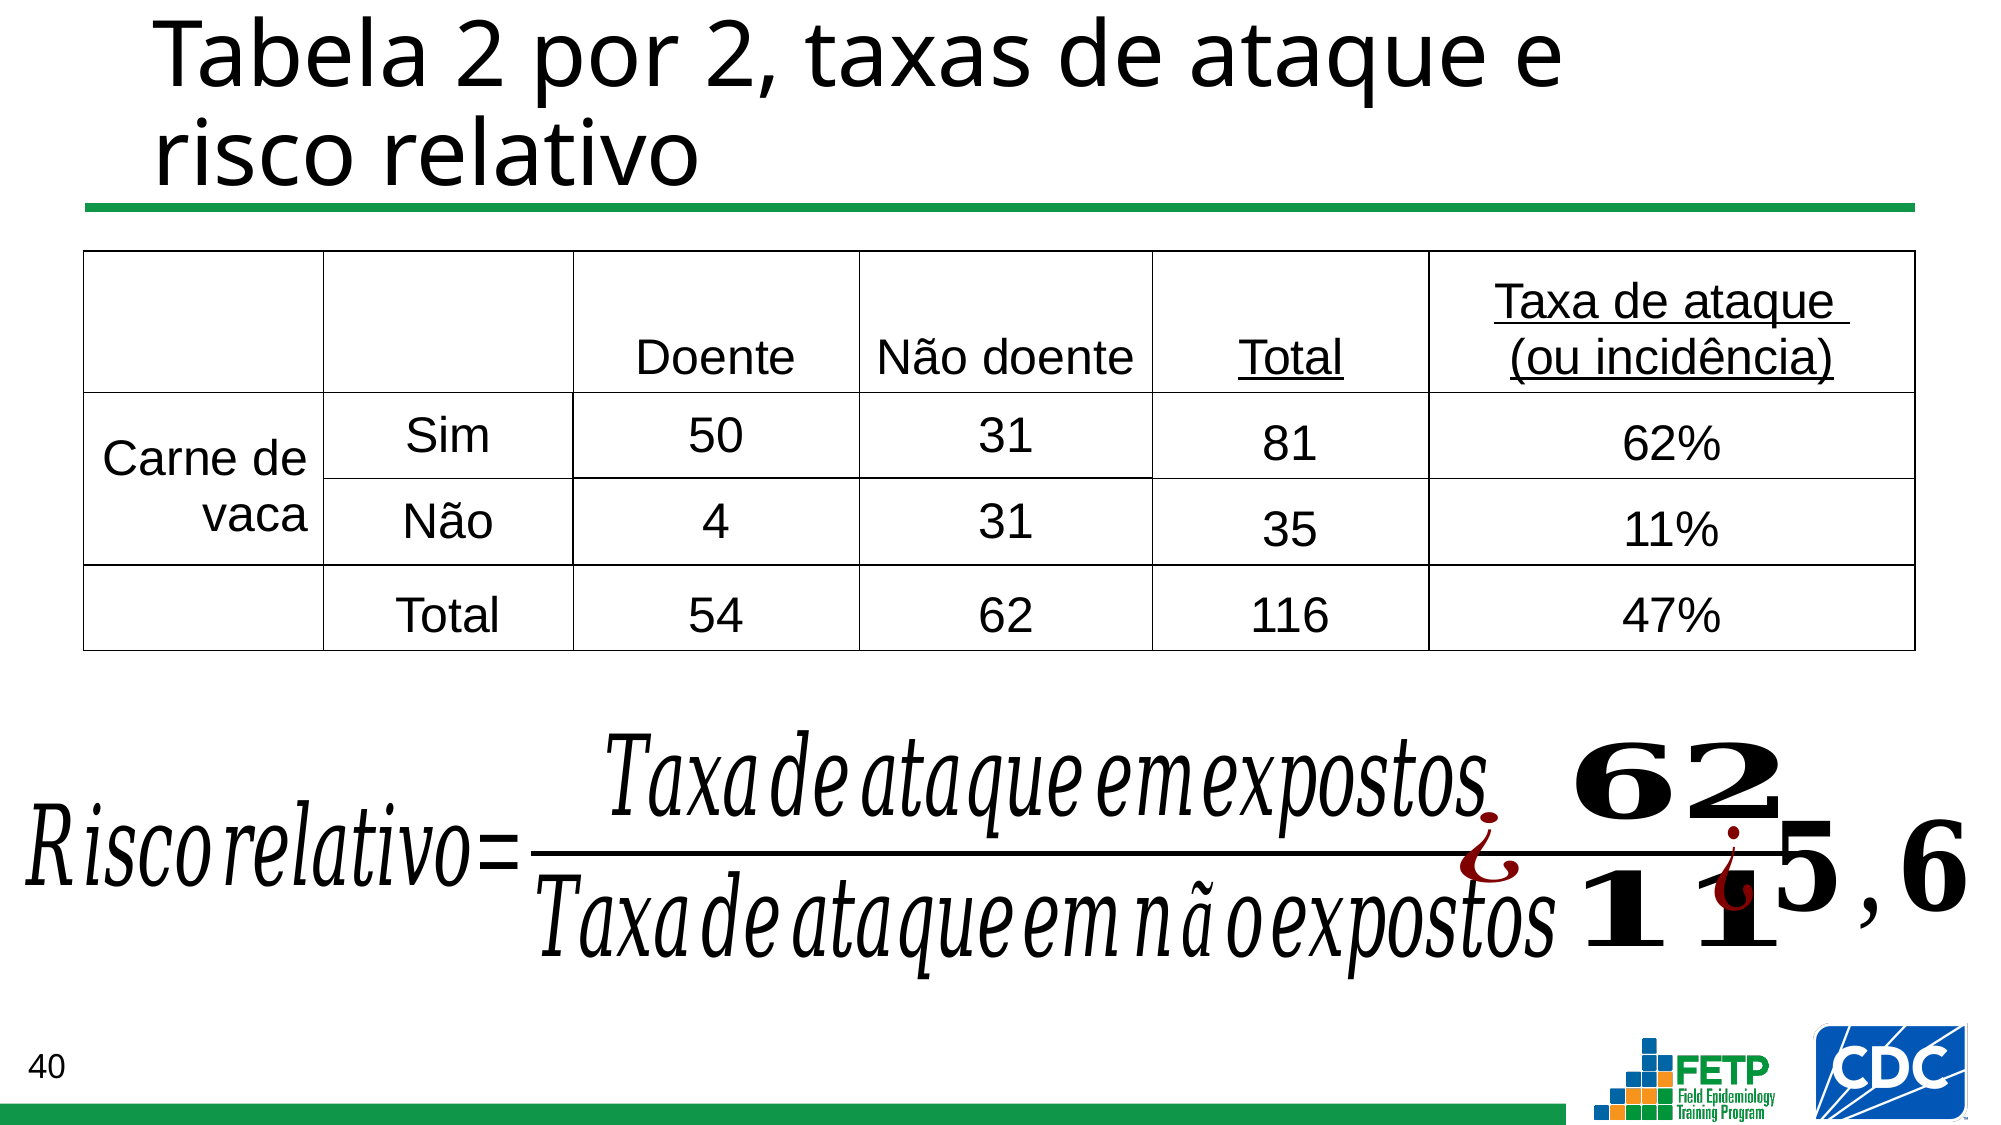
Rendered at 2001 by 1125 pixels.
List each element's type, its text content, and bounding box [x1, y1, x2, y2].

table_cell Não [324, 479, 572, 564]
table_cell Carne de vaca [84, 393, 323, 564]
picture [1594, 1038, 1775, 1122]
table_cell Total [324, 566, 573, 650]
table_cell 116 [1153, 566, 1428, 650]
table_cell 31 [860, 479, 1152, 564]
table_header Taxa de ataque (ou incidência) [1430, 252, 1914, 392]
table_cell 50 [574, 393, 859, 477]
table_cell Sim [324, 393, 572, 478]
table_cell 31 [860, 393, 1152, 477]
table_cell 4 [574, 479, 859, 564]
table_header Total [1153, 252, 1428, 392]
table_cell 62% [1430, 393, 1914, 478]
table_cell [84, 566, 323, 650]
table_header [324, 252, 573, 392]
table_cell 81 [1153, 393, 1428, 478]
table_cell 35 [1153, 479, 1428, 564]
table_cell 54 [574, 566, 859, 650]
table_header [84, 252, 323, 392]
picture [1813, 1023, 1968, 1122]
table_cell 11% [1430, 479, 1914, 564]
table_header Doente [574, 252, 859, 392]
table_cell 62 [860, 566, 1152, 650]
title Tabela 2 por 2, taxas de ataque e risco relativo [137, 0, 1863, 207]
table_header Não doente [860, 252, 1152, 392]
table_cell 47% [1430, 566, 1914, 650]
